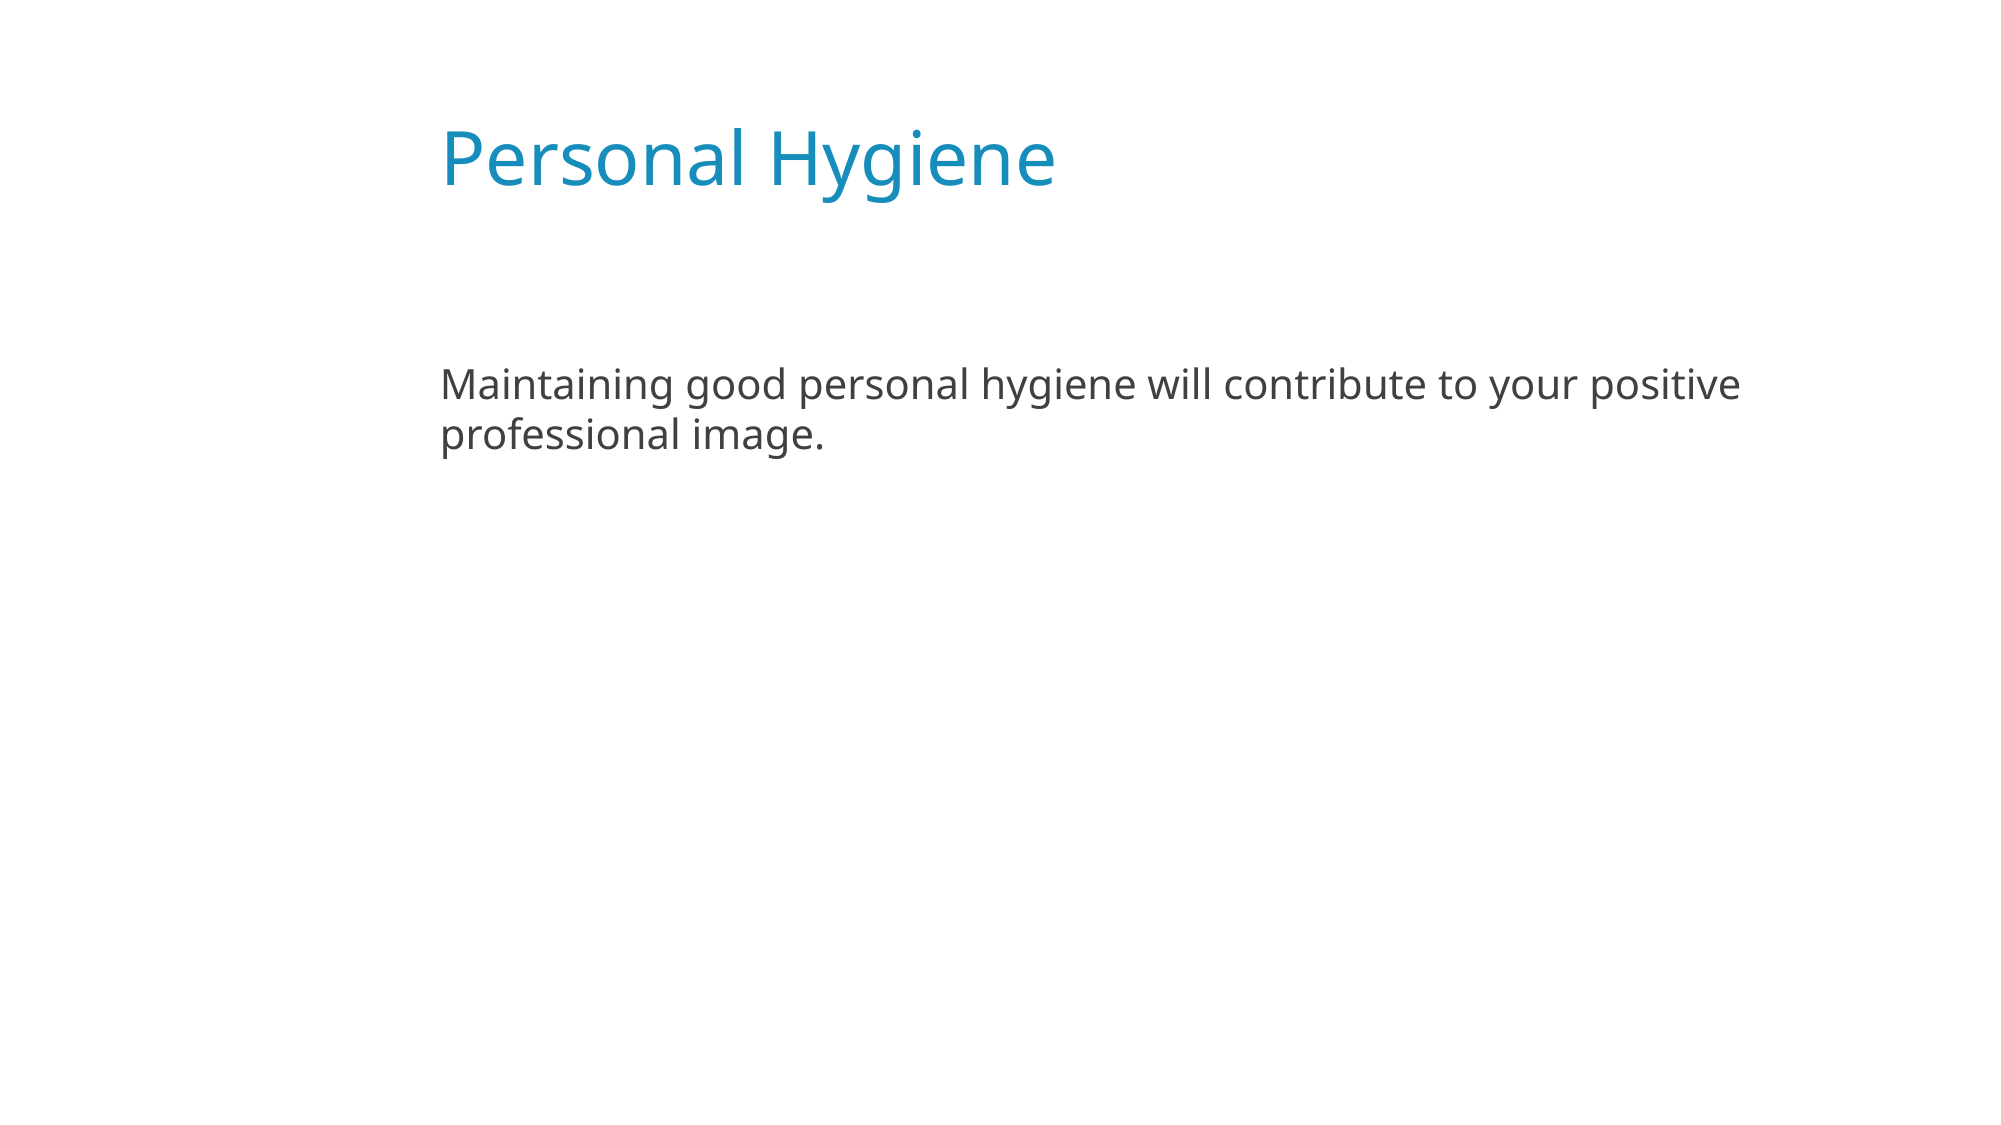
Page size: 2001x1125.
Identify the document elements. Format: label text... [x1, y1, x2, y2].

list Maintaining good personal hygiene will contribute to your positive professional image. [424, 350, 1888, 1074]
title Personal Hygiene [425, 102, 1888, 313]
